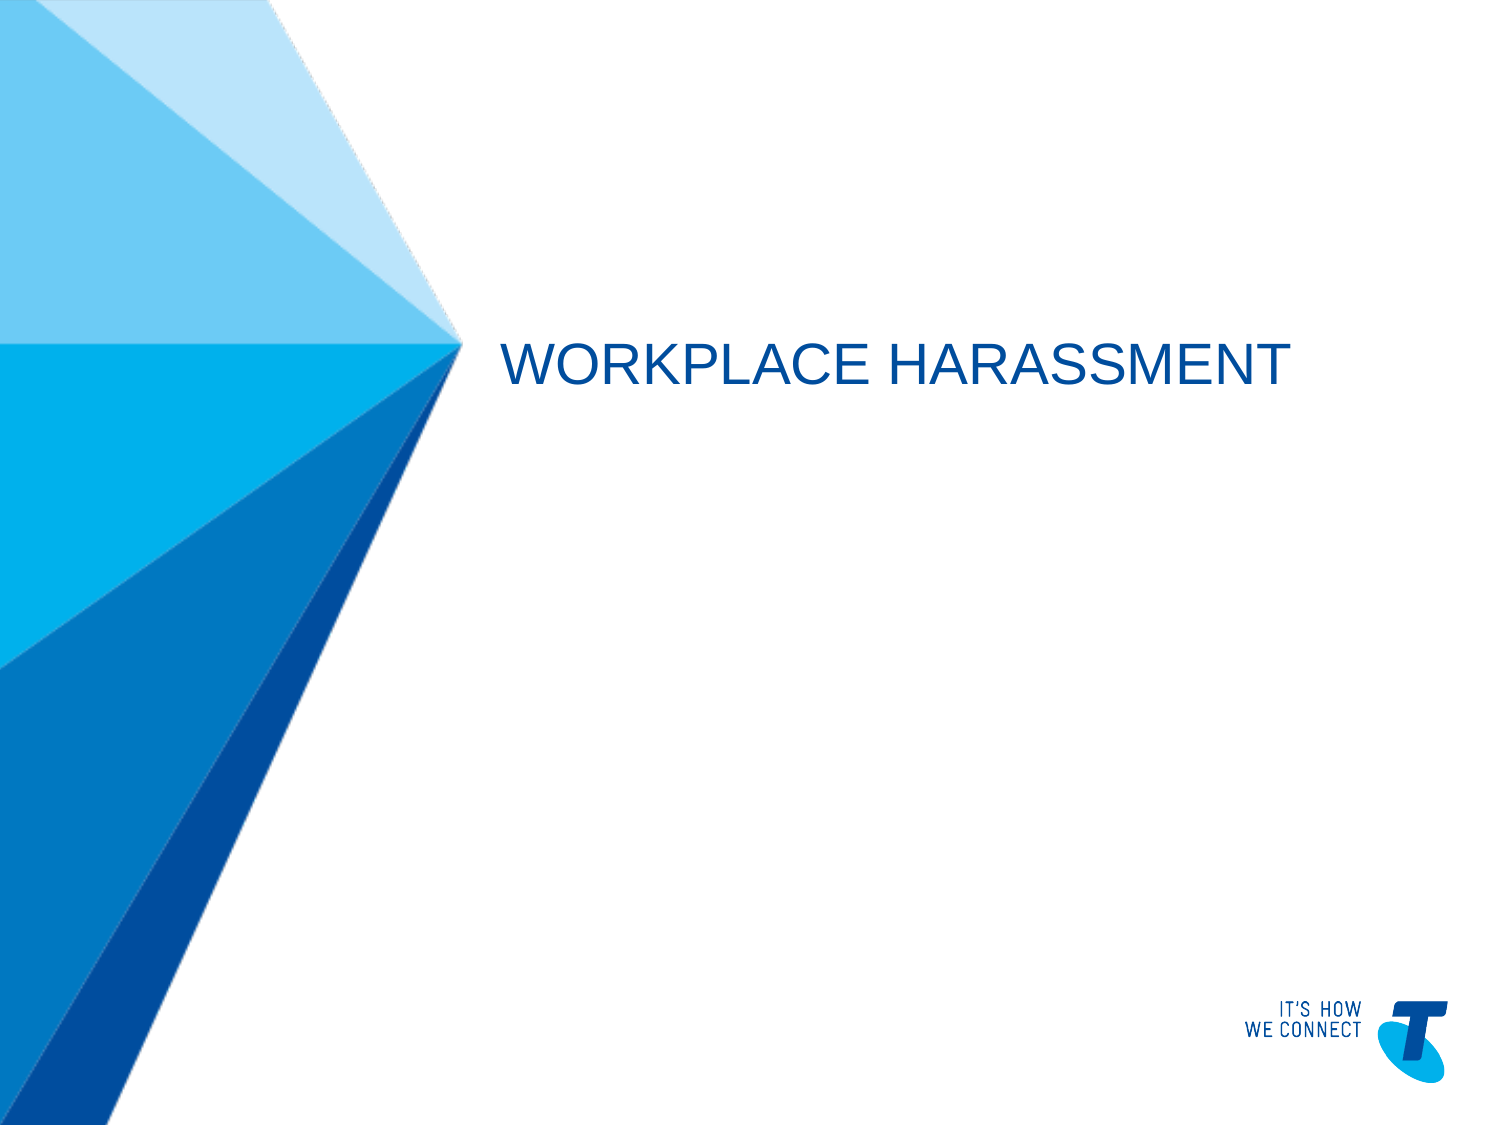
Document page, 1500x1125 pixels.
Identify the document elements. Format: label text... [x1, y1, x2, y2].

picture [0, 0, 465, 1125]
picture [1245, 1001, 1448, 1083]
list WORKPLACE HARASSMENT [500, 337, 1353, 580]
